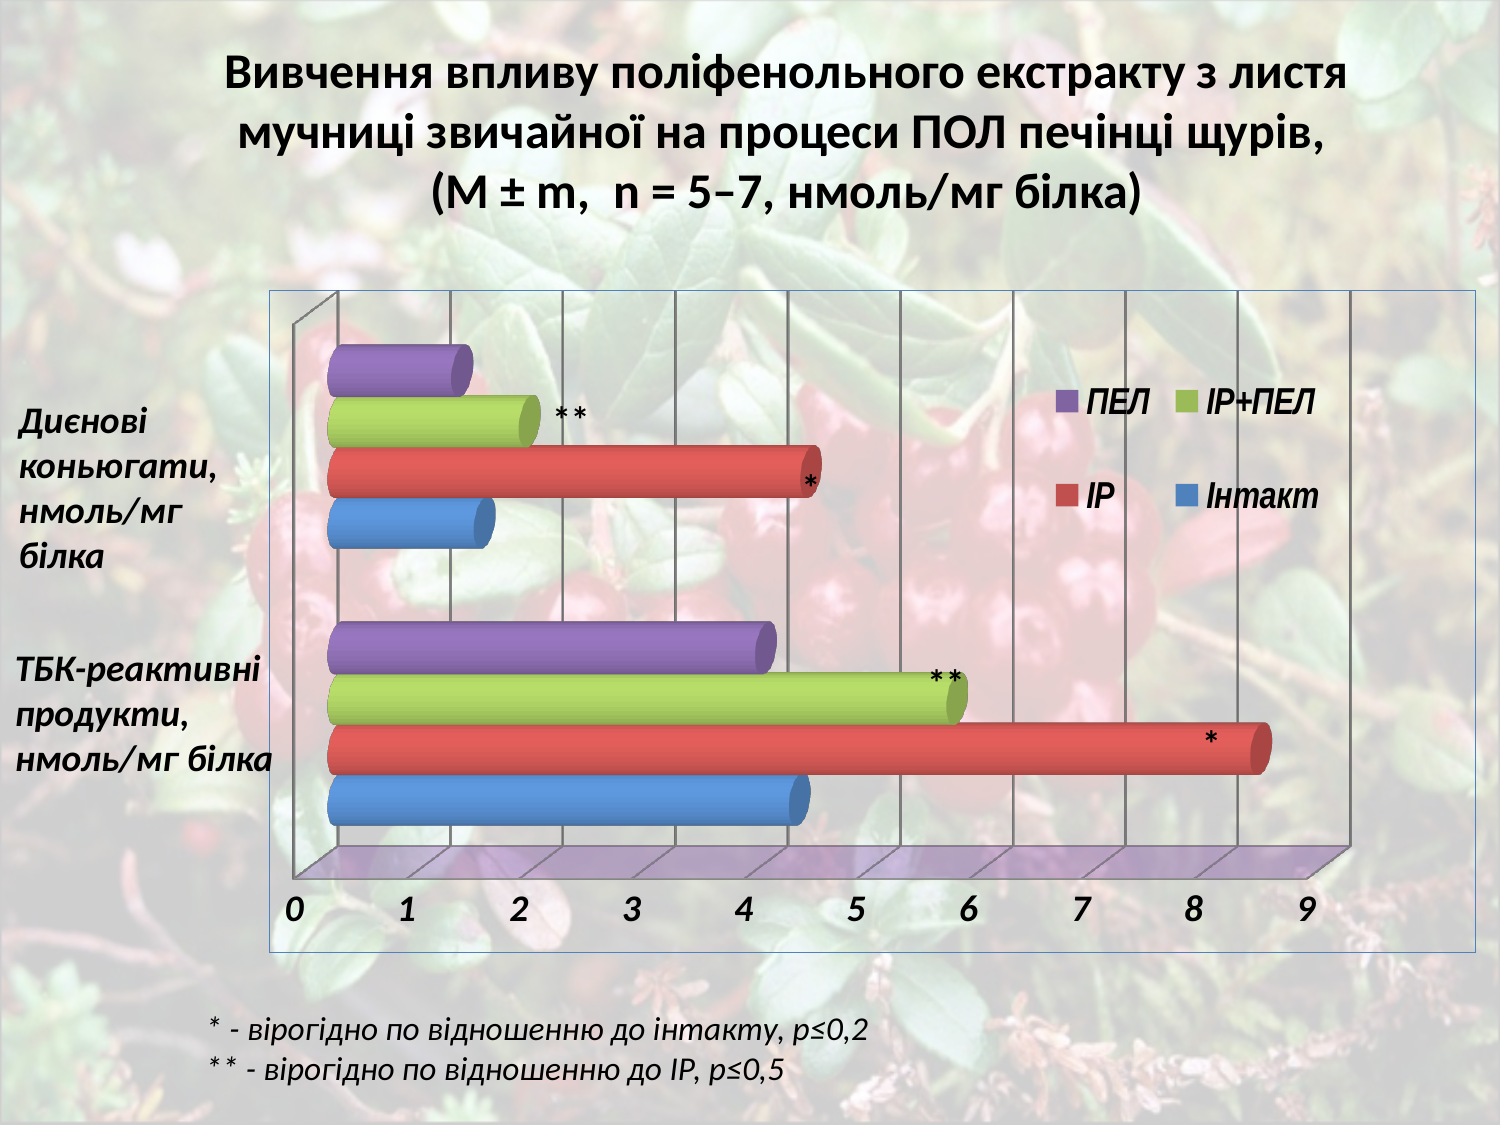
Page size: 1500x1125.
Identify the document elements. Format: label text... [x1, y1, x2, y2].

chart [269, 290, 1476, 953]
text_box ТБК-реактивні продукти, нмоль/мг білка [0, 636, 264, 787]
text_box Вивчення впливу поліфенольного екстракту з листя мучниці звичайної на процеси ПОЛ печінці щурів, (M ± m, n = 5–7, нмоль/мг білка) [174, 30, 1400, 226]
text_box Диєнові коньюгати, нмоль/мг білка [3, 388, 264, 584]
text_box * - вірогідно по відношенню до інтакту, р≤0,2 ** - вірогідно по відношенню до ІР, р≤0,5 [190, 999, 1432, 1095]
